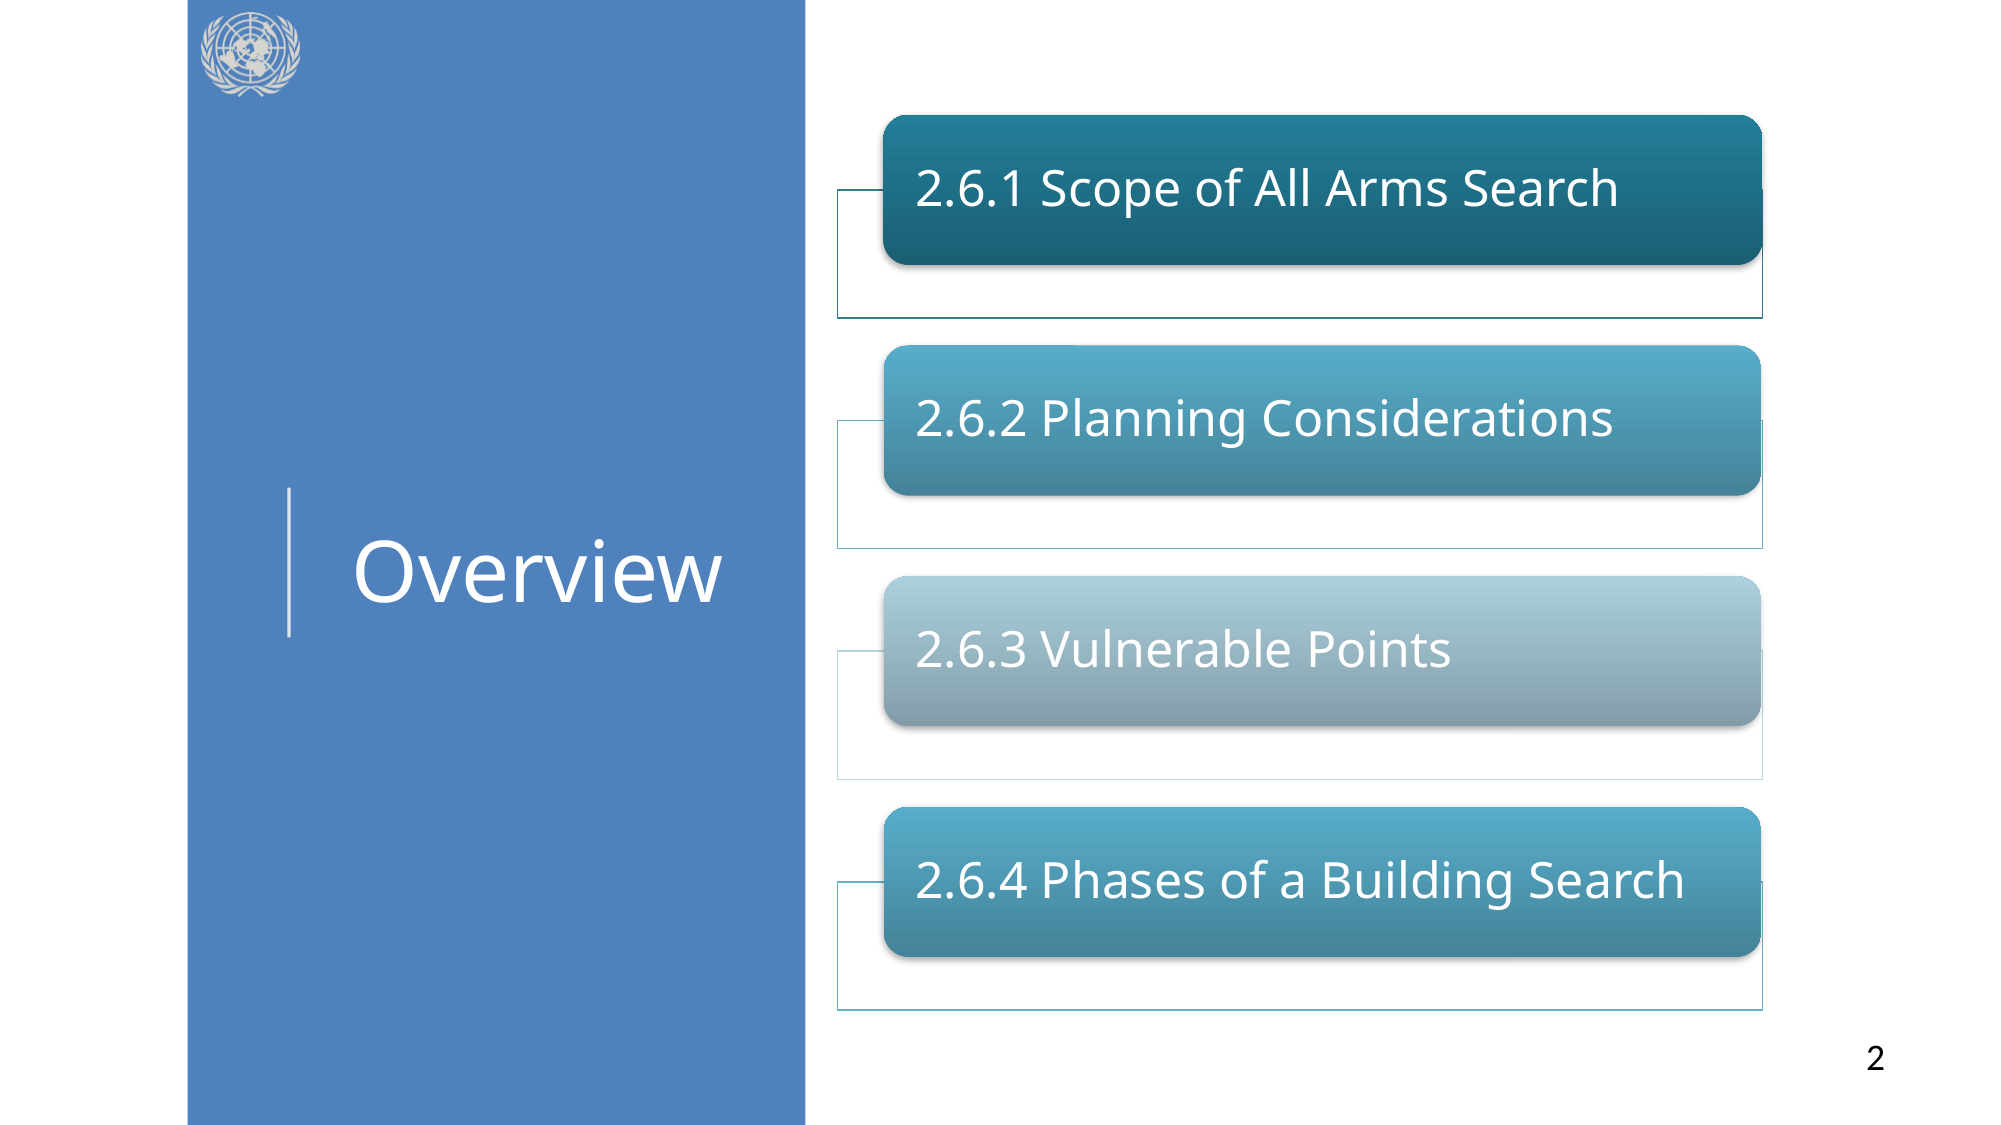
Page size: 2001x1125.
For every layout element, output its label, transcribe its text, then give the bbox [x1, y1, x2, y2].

picture [201, 12, 301, 97]
title Overview [313, 116, 763, 1020]
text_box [837, 114, 1763, 1011]
text_box [187, 0, 806, 1125]
slide_number 2 [1433, 1025, 1900, 1085]
